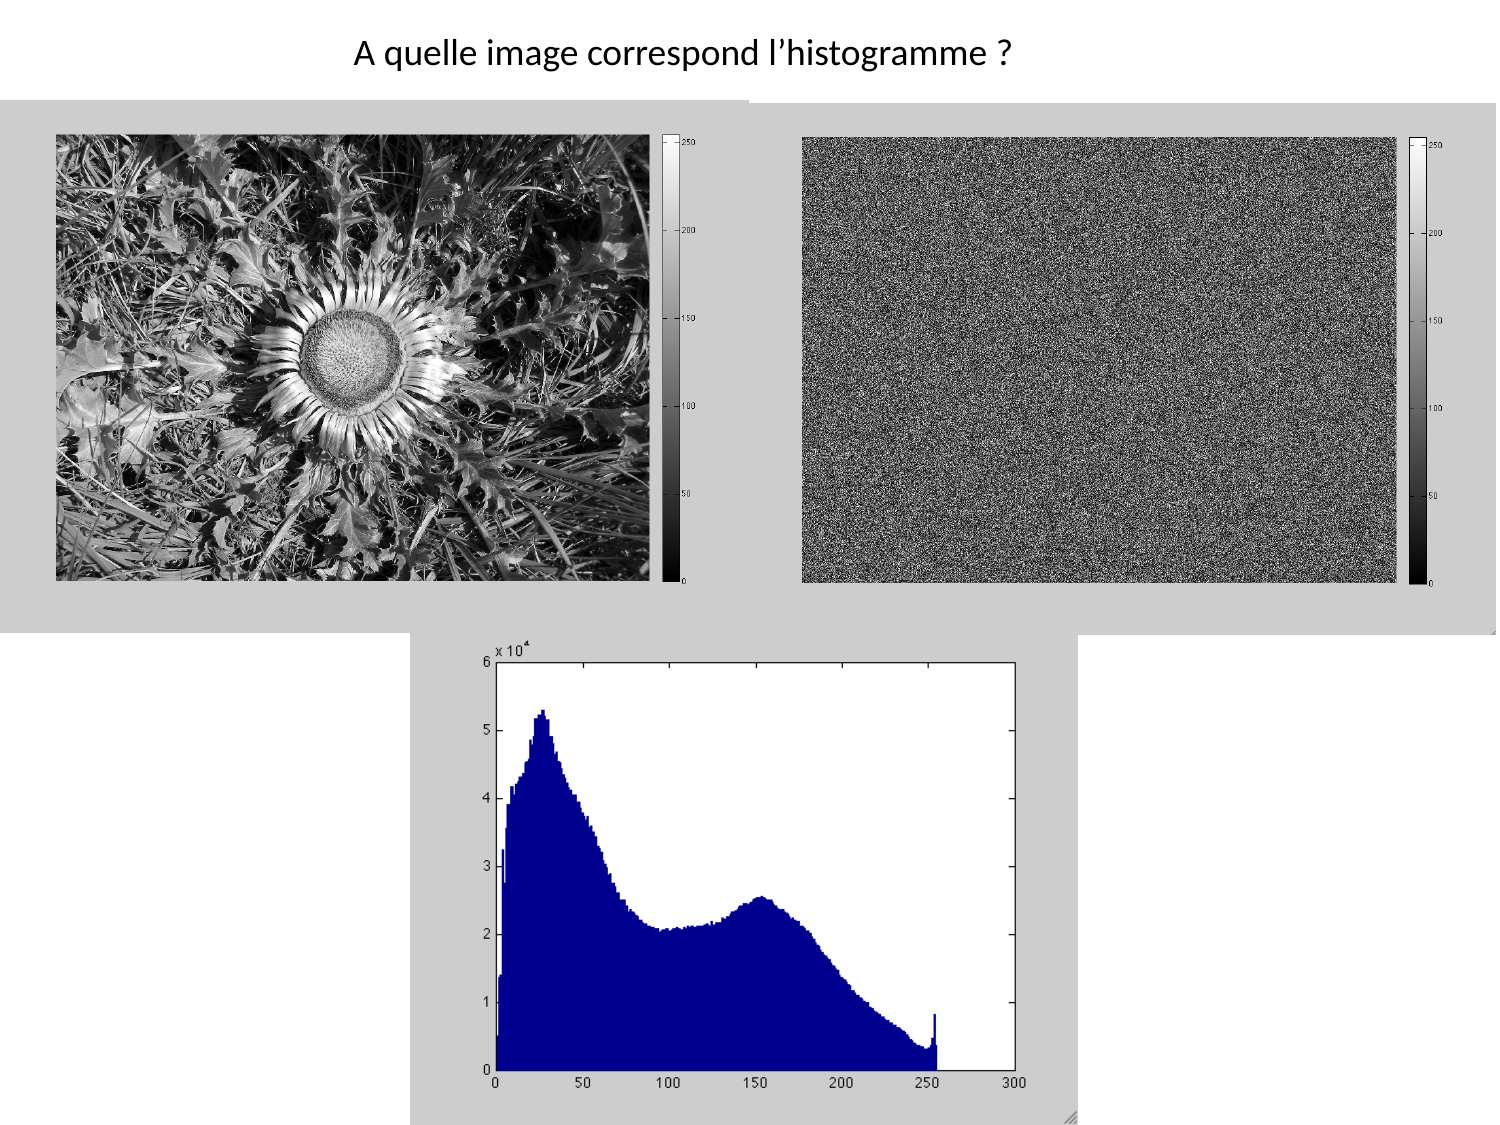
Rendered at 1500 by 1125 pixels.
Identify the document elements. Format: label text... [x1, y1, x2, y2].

text_box A quelle image correspond l’histogramme ? [338, 20, 1029, 80]
picture [0, 100, 1496, 1125]
